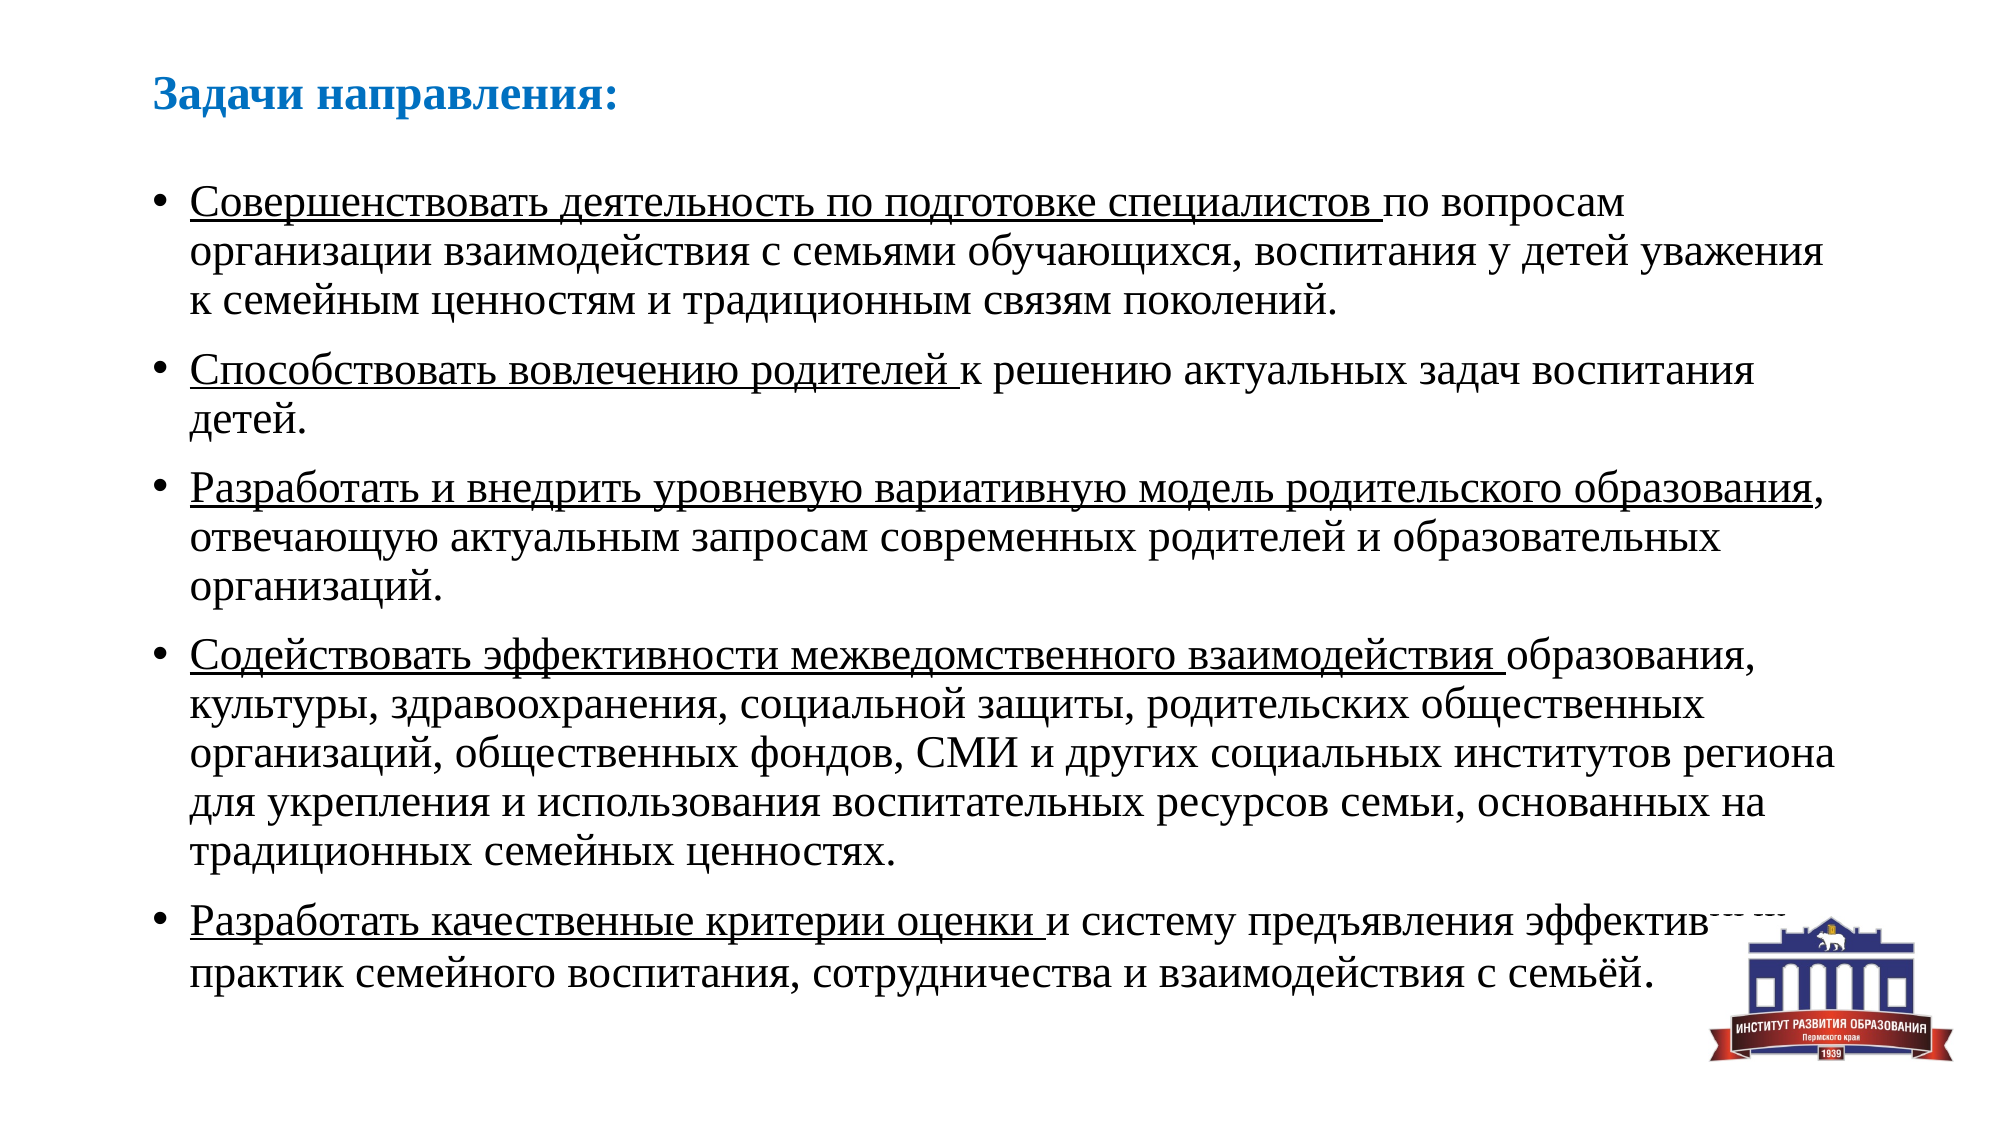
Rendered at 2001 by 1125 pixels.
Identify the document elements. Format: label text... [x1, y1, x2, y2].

picture [1708, 916, 1954, 1063]
list Совершенствовать деятельность по подготовке специалистов по вопросам организации взаимодействия с семьями обучающихся, воспитания у детей уважения к семейным ценностям и традиционным связям поколений. Способствовать вовлечению родителей к решению актуальных задач воспитания детей. Разработать и внедрить уровневую вариативную модель родительского образования, отвечающую актуальным запросам современных родителей и образовательных организаций. Содействовать эффективности межведомственного взаимодействия образования, культуры, здравоохранения, социальной защиты, родительских общественных организаций, общественных фондов, СМИ и других социальных институтов региона для укрепления и использования воспитательных ресурсов семьи, основанных на традиционных семейных ценностях. Разработать качественные критерии оценки и систему предъявления эффективных практик семейного воспитания, сотрудничества и взаимодействия с семьёй. [137, 170, 1863, 1014]
title Задачи направления: [137, 59, 1863, 170]
